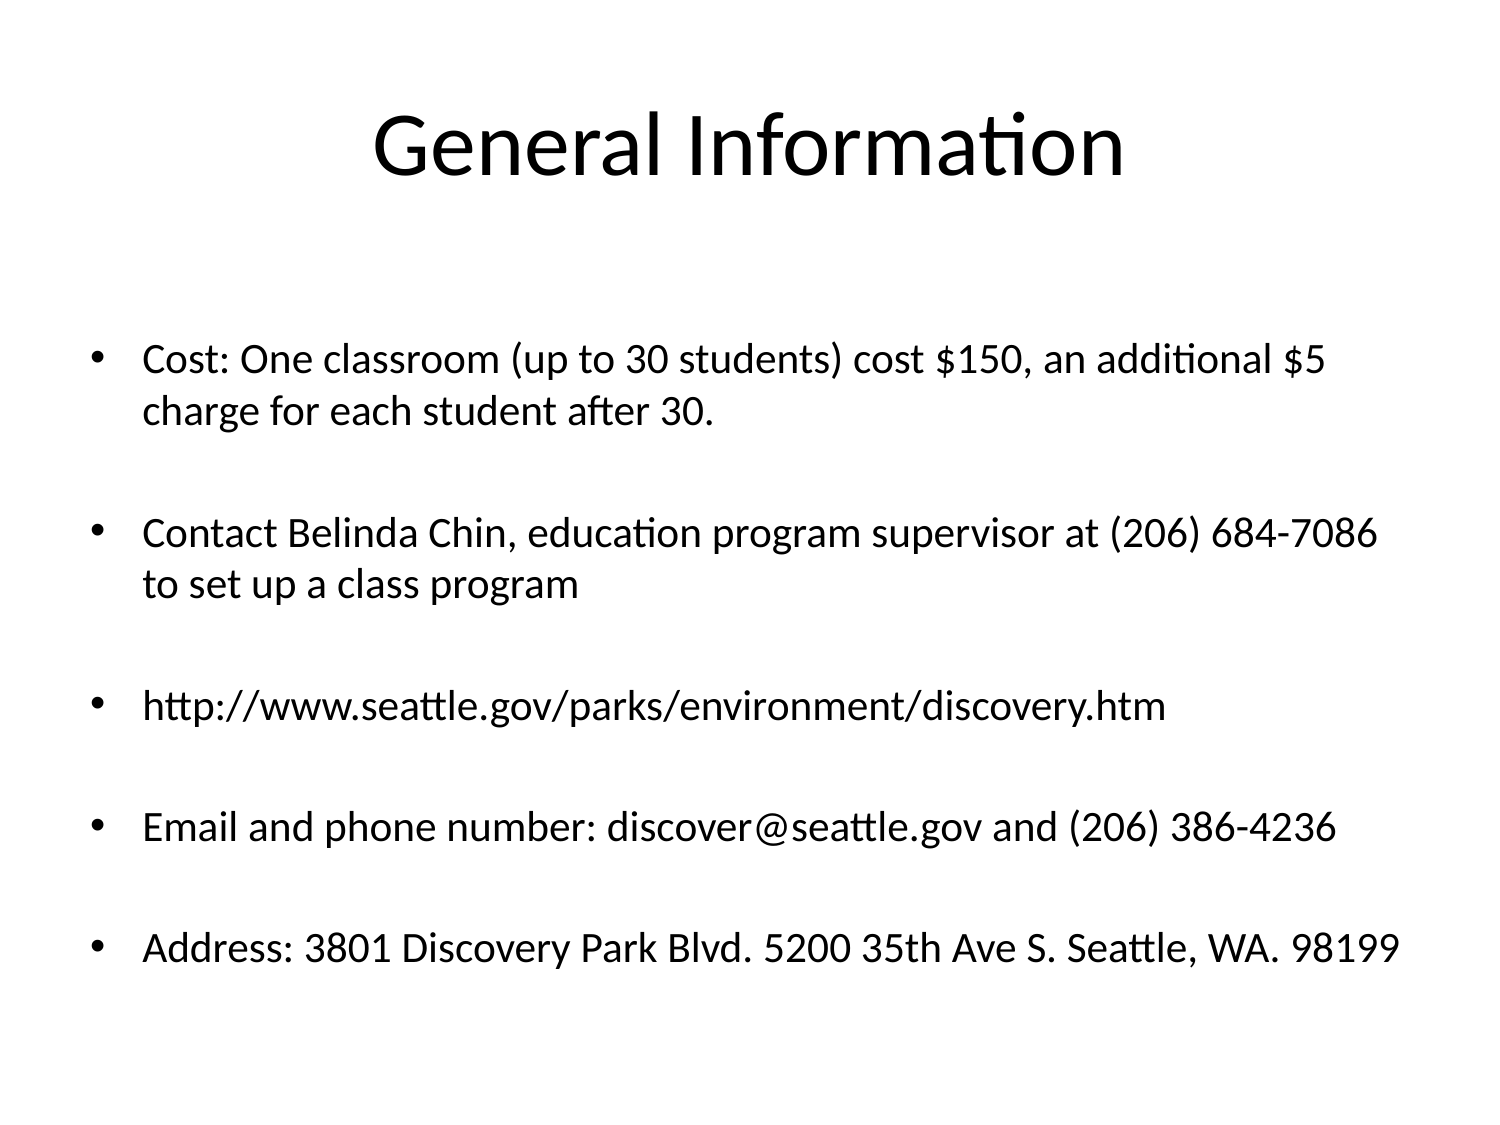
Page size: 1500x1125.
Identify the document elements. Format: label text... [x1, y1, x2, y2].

title General Information [75, 45, 1425, 233]
list Cost: One classroom (up to 30 students) cost $150, an additional $5 charge for each student after 30. Contact Belinda Chin, education program supervisor at (206) 684-7086 to set up a class program http://www.seattle.gov/parks/environment/discovery.htm Email and phone number: discover@seattle.gov and (206) 386-4236 Address: 3801 Discovery Park Blvd. 5200 35th Ave S. Seattle, WA. 98199 [75, 262, 1425, 1005]
